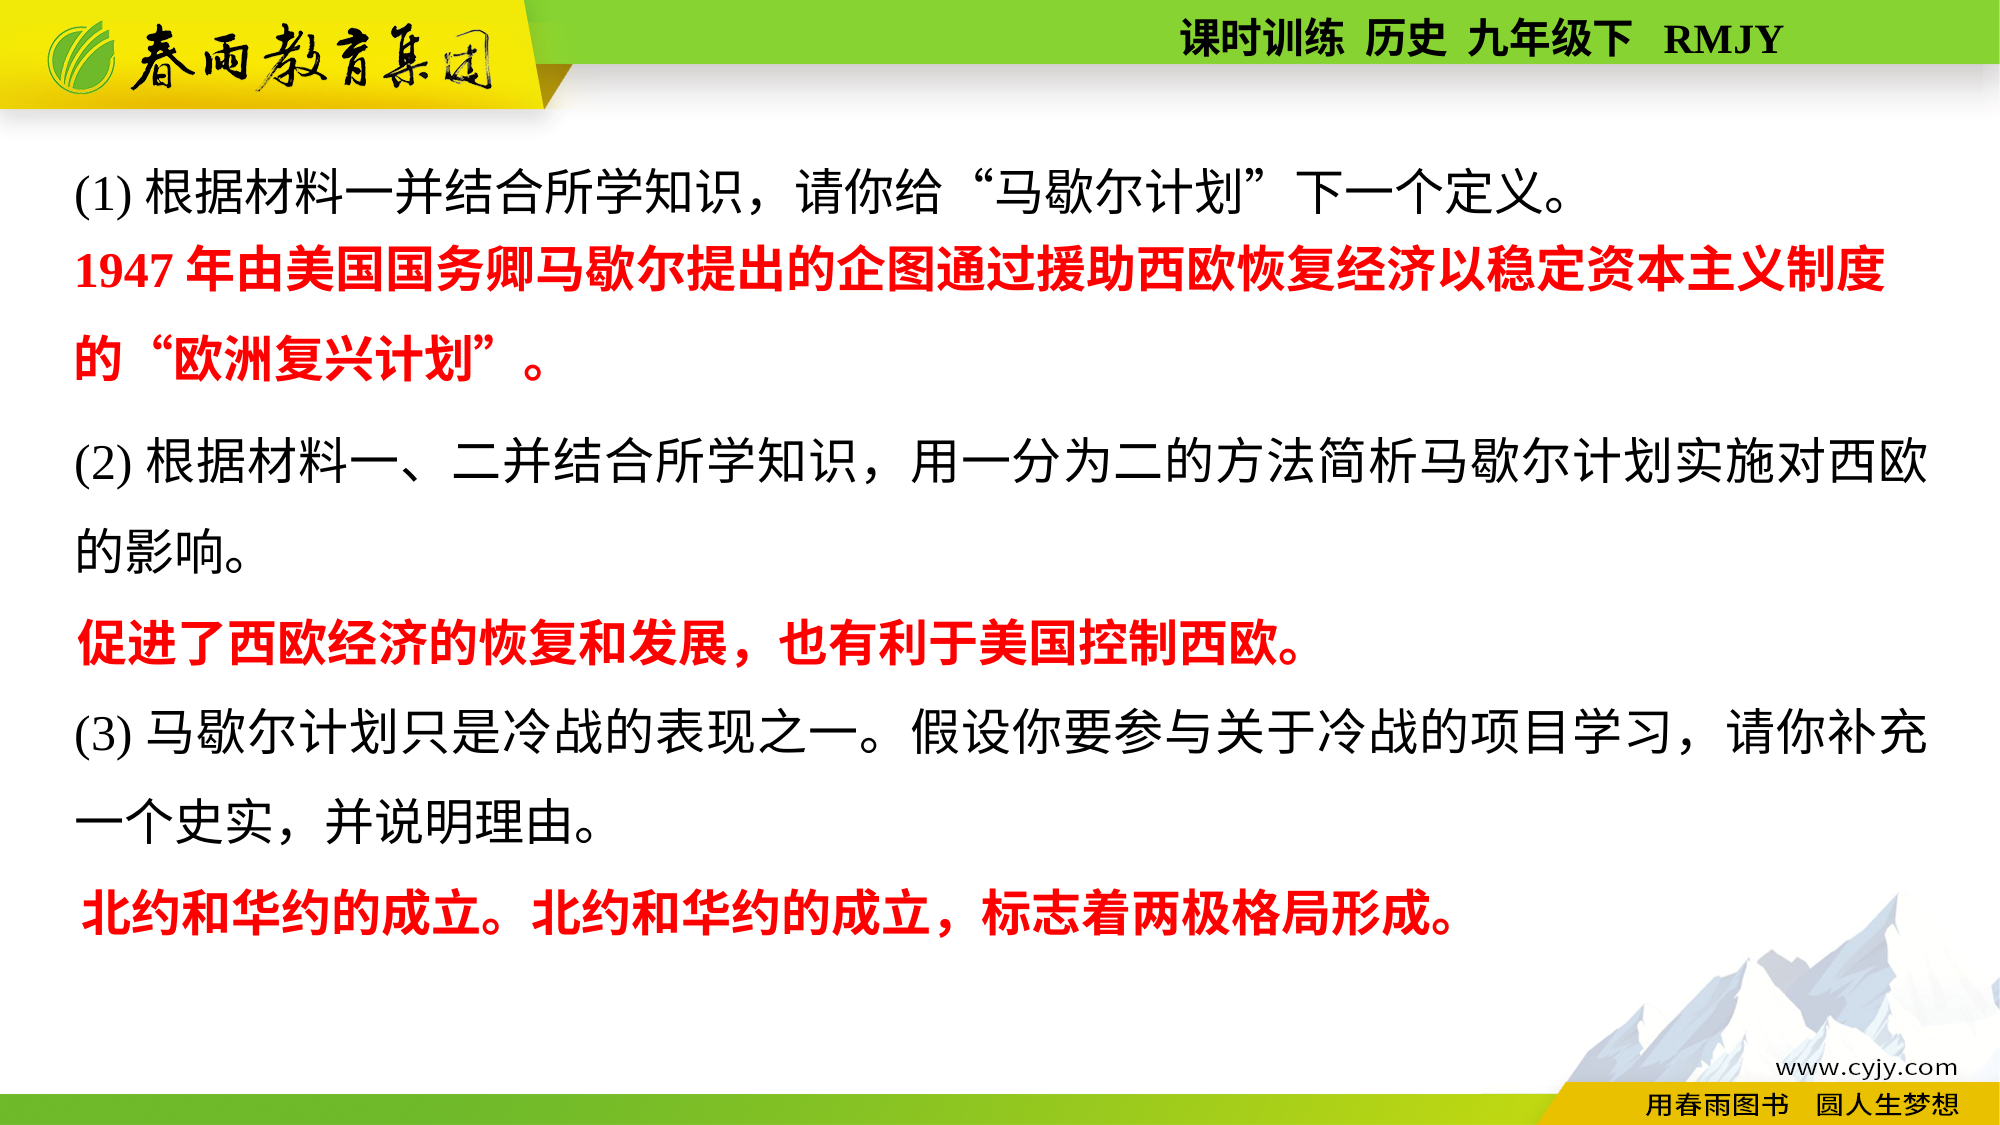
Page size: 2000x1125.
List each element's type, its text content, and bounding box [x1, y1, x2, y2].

picture [0, 0, 2000, 1125]
text_box 促进了西欧经济的恢复和发展，也有利于美国控制西欧。 [63, 574, 1520, 679]
list (1)根据材料一并结合所学知识，请你给“马歇尔计划”下一个定义。 (2)根据材料一、二并结合所学知识，用一分为二的方法简析马歇尔计划实施对西欧的影响。 (3)马歇尔计划只是冷战的表现之一。假设你要参与关于冷战的项目学习，请你补充一个史实，并说明理由。 [59, 395, 1944, 865]
list (1)根据材料一并结合所学知识，请你给“马歇尔计划”下一个定义。 (2)根据材料一、二并结合所学知识，用一分为二的方法简析马歇尔计划实施对西欧的影响。 (3)马歇尔计划只是冷战的表现之一。假设你要参与关于冷战的项目学习，请你补充一个史实，并说明理由。 [59, 122, 1944, 200]
text_box 北约和华约的成立。北约和华约的成立，标志着两极格局形成。 [66, 844, 1626, 950]
text_box 1947年由美国国务卿马歇尔提出的企图通过援助西欧恢复经济以稳定资本主义制度的“欧洲复兴计划”。 [59, 200, 1944, 395]
